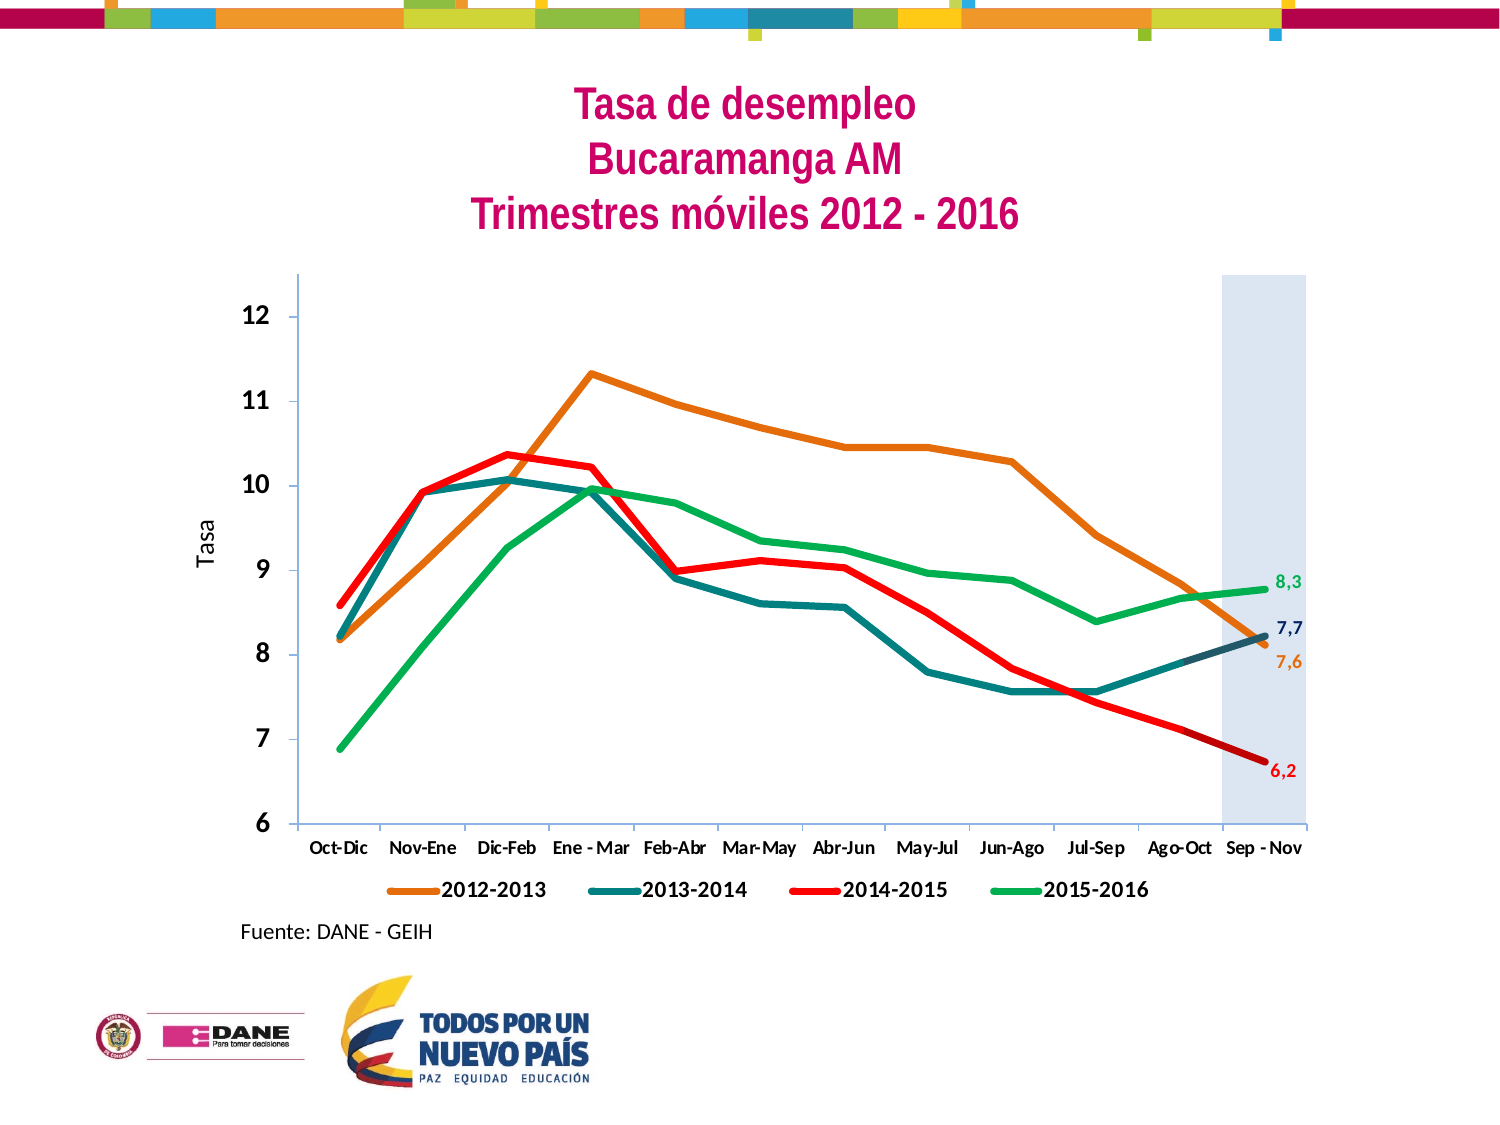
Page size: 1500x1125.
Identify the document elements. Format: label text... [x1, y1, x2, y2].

text_box Fuente: DANE - GEIH [225, 915, 454, 952]
text_box Tasa de desempleo Bucaramanga AM Trimestres móviles 2012 - 2016 [159, 66, 1331, 247]
picture [0, 0, 1500, 41]
picture [52, 955, 632, 1118]
picture [183, 247, 1357, 908]
